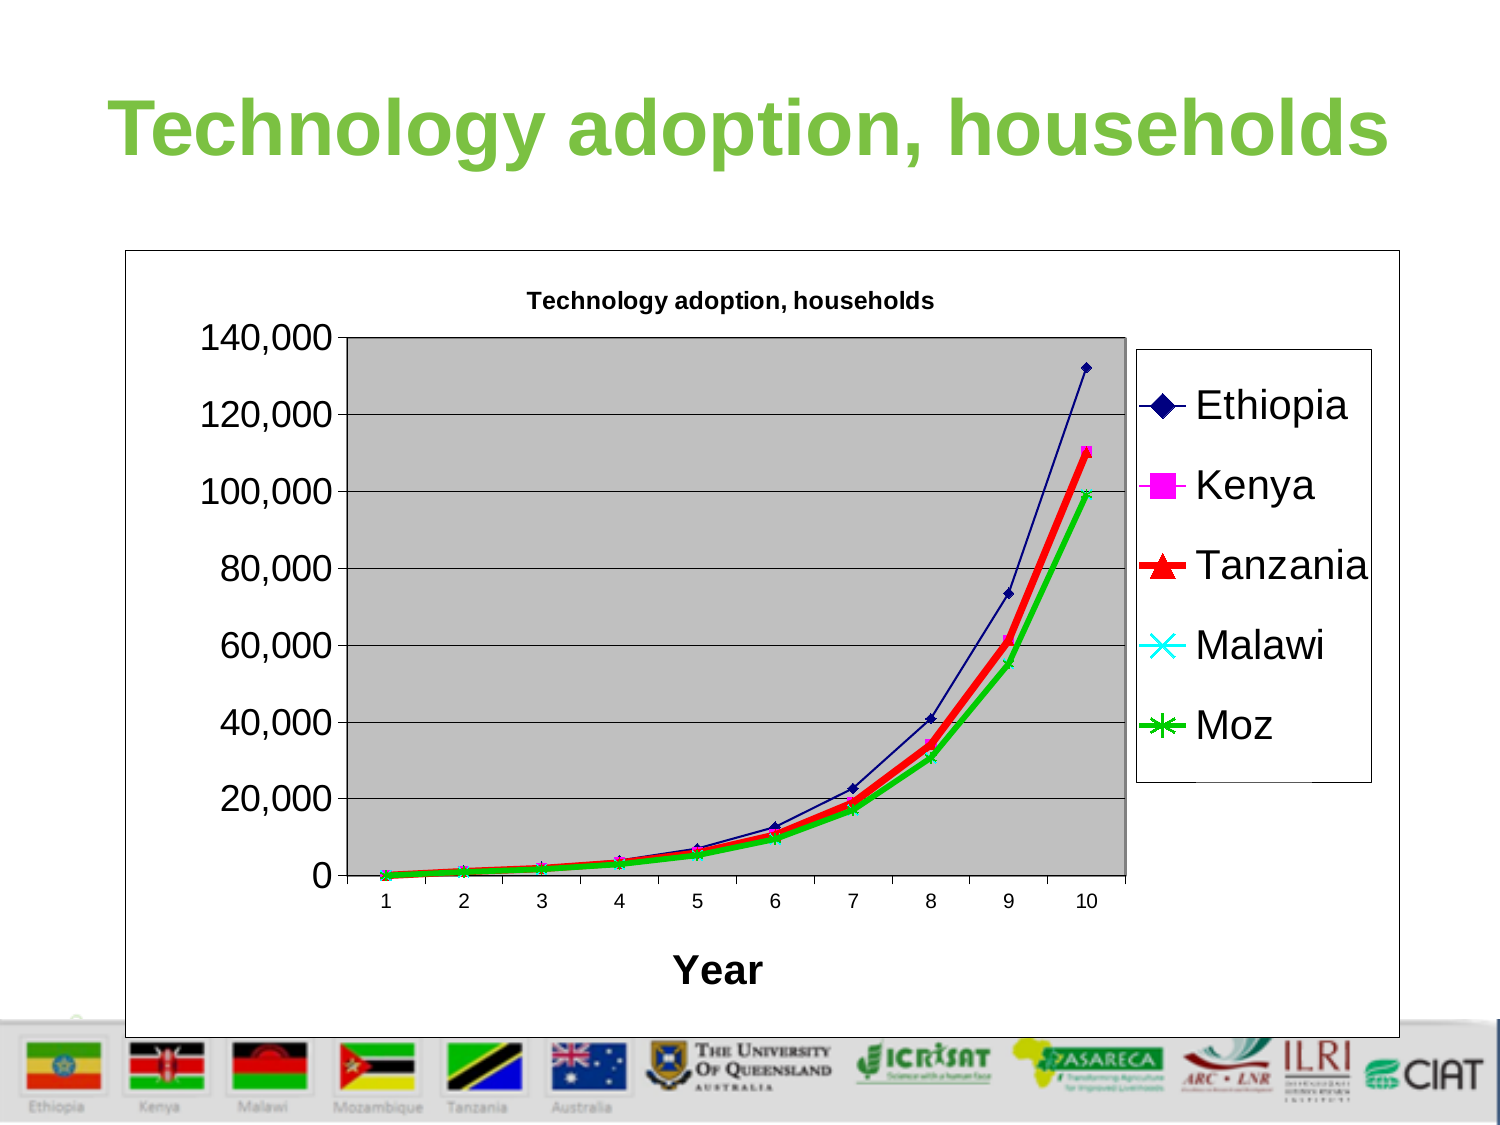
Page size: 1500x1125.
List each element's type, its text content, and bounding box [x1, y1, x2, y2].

title Technology adoption, households [75, 68, 1425, 306]
chart [124, 249, 1401, 1038]
picture [0, 996, 1500, 1125]
